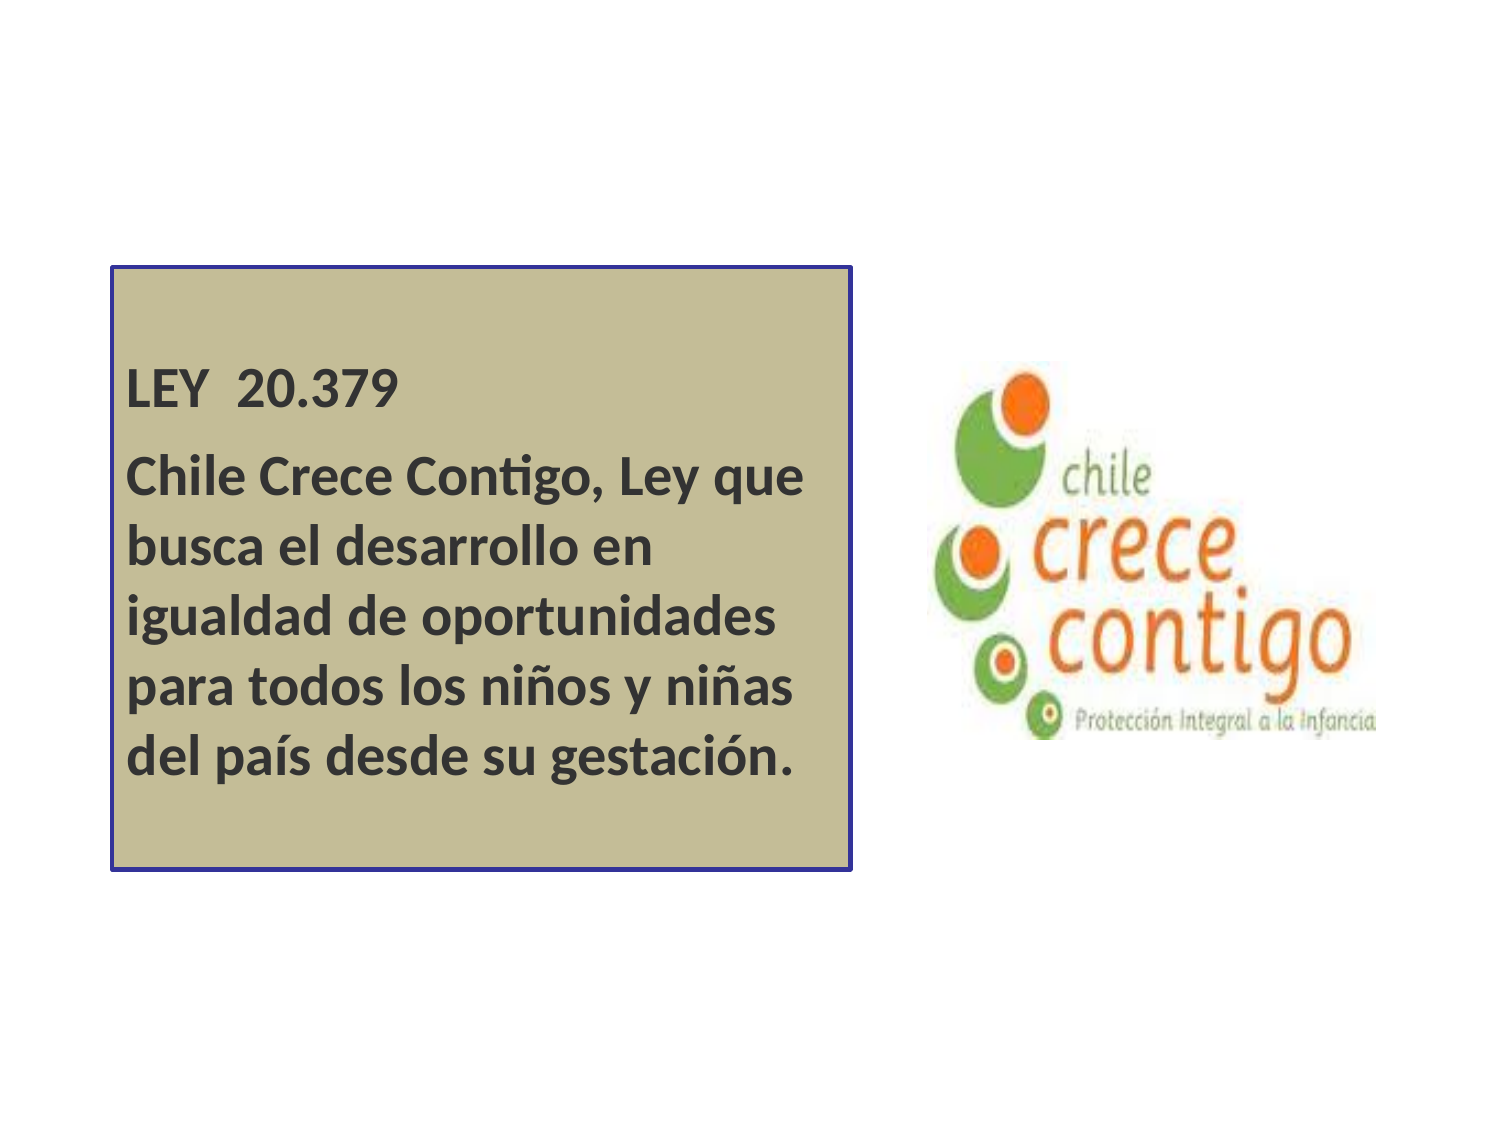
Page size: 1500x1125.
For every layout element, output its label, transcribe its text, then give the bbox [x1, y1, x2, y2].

text_box LEY 20.379 Chile Crece Contigo, Ley que busca el desarrollo en igualdad de oportunidades para todos los niños y niñas del país desde su gestación. [110, 265, 853, 872]
picture [926, 361, 1376, 741]
